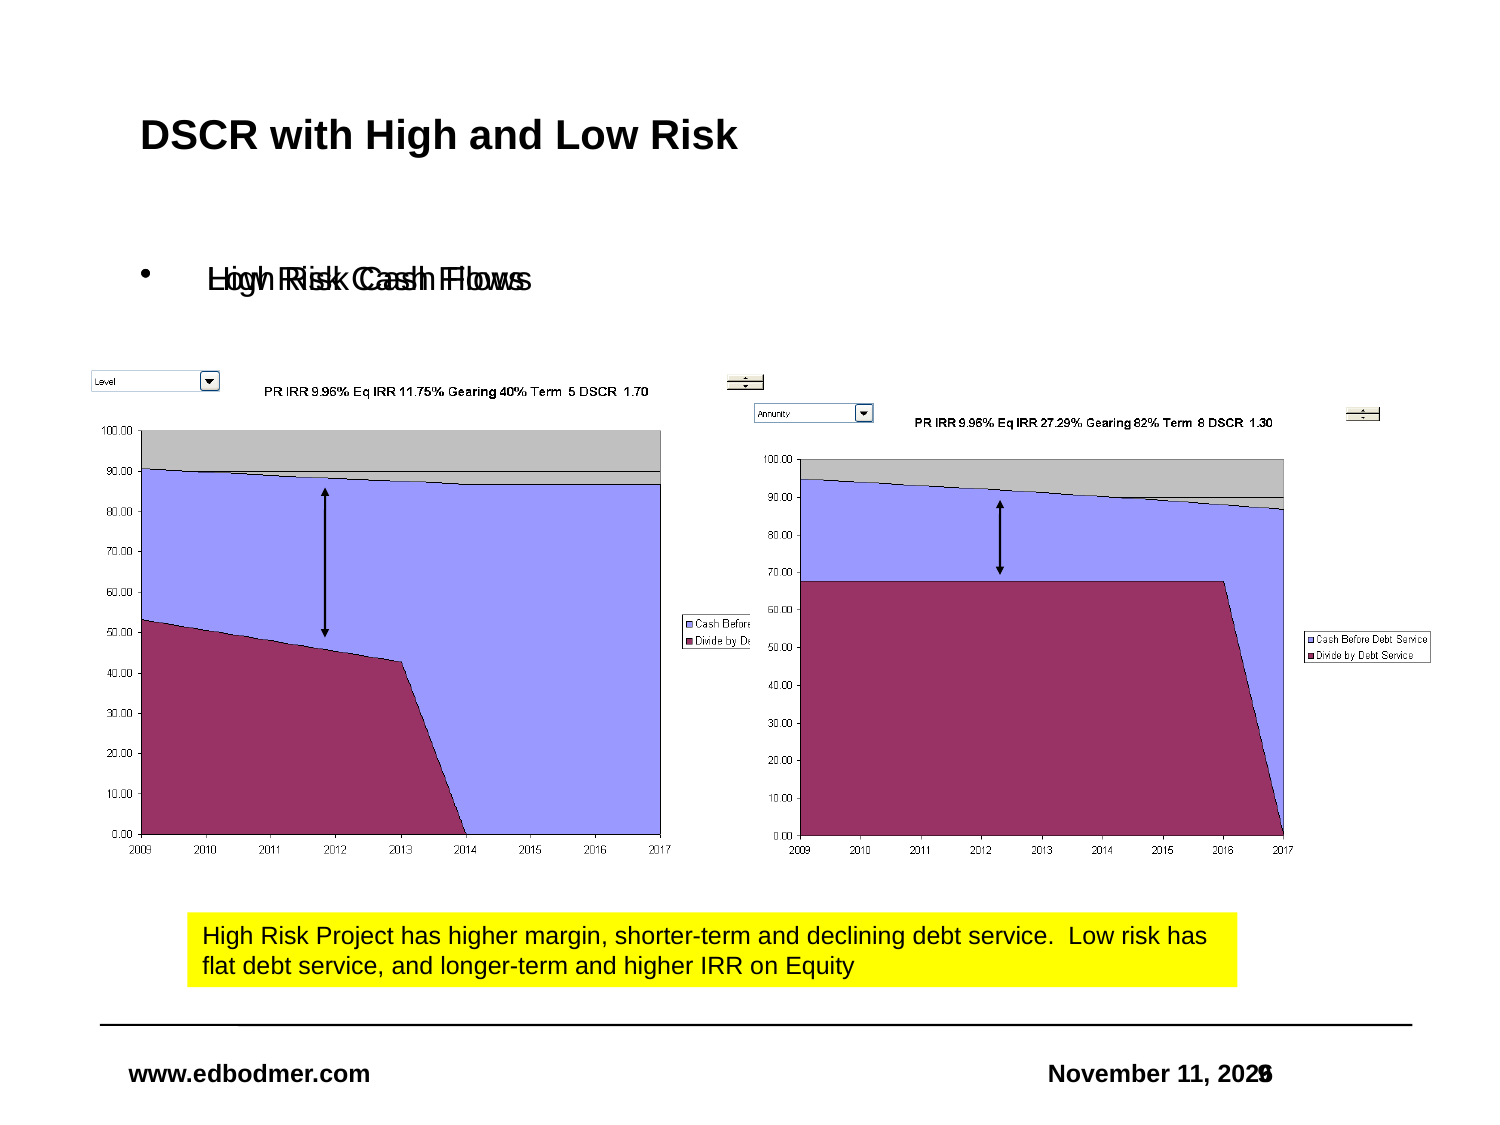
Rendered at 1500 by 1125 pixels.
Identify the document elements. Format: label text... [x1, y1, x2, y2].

title DSCR with High and Low Risk [124, 99, 1288, 226]
picture [87, 366, 1437, 872]
list Low Risk Cash Flows [124, 249, 1376, 398]
list Low Risk Cash Flows [124, 878, 1376, 1001]
text_box High Risk Project has higher margin, shorter-term and declining debt service. Low risk has flat debt service, and longer-term and higher IRR on Equity [187, 912, 1238, 988]
